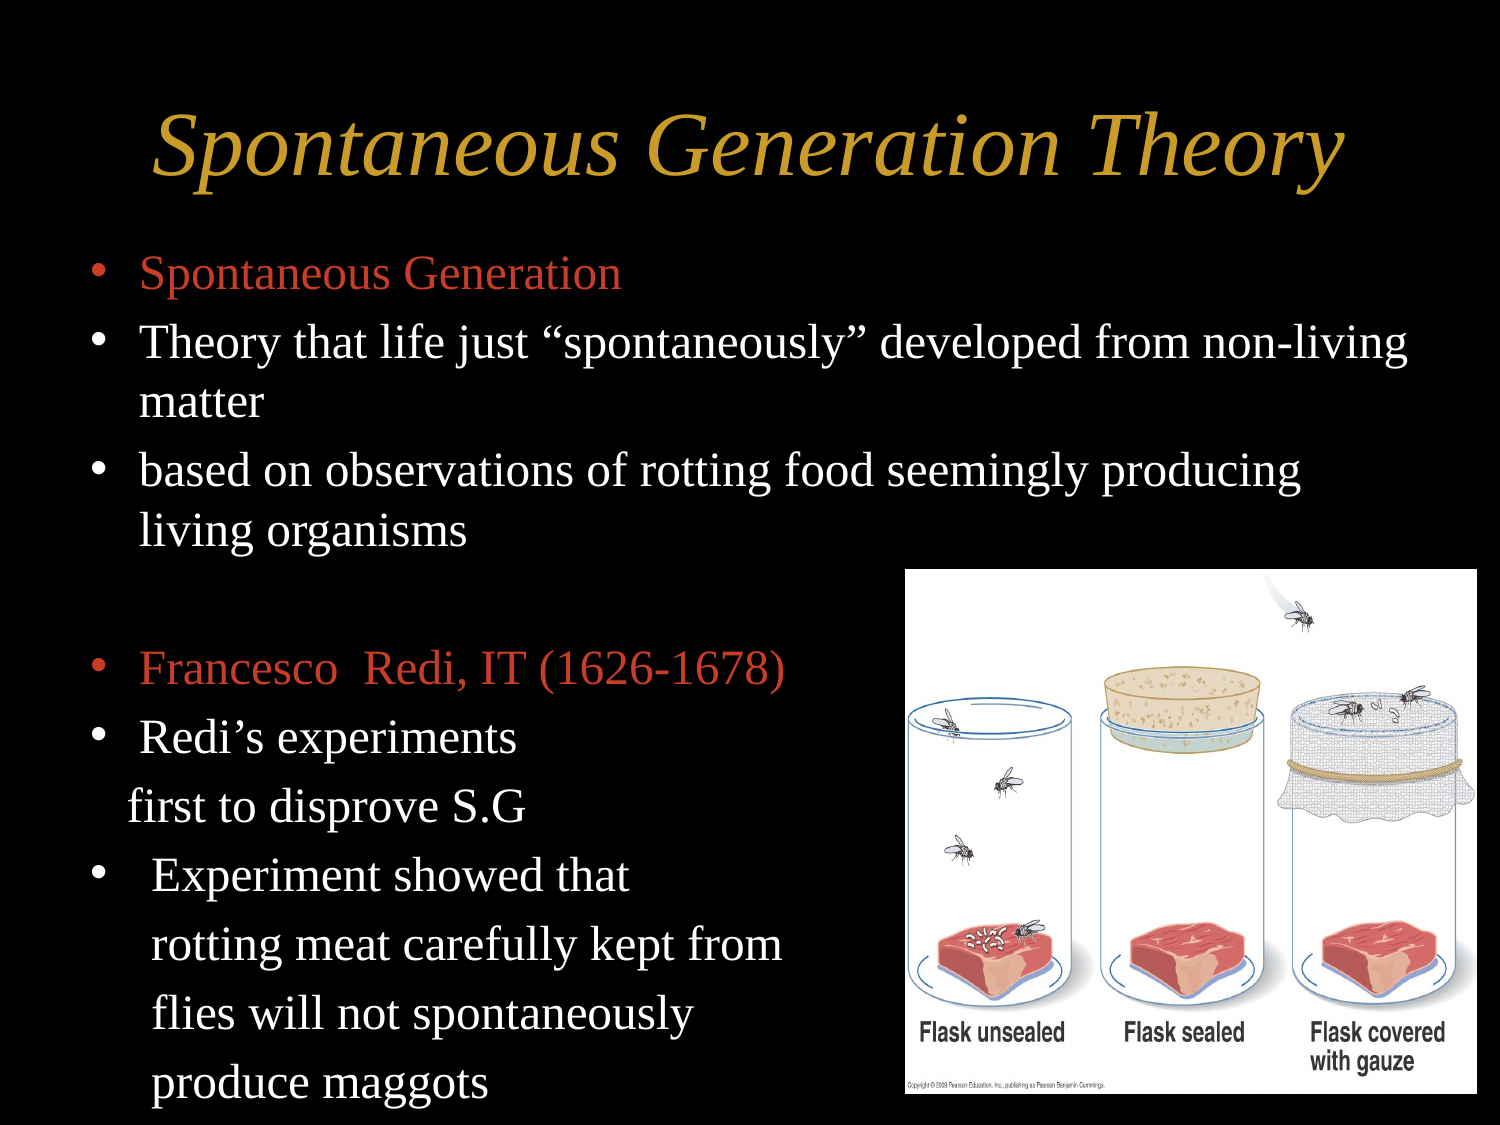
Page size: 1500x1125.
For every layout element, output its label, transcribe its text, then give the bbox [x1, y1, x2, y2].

title Spontaneous Generation Theory [75, 45, 1425, 232]
list Spontaneous Generation Theory that life just “spontaneously” developed from non-living matter based on observations of rotting food seemingly producing living organisms Francesco Redi, IT (1626-1678) Redi’s experiments first to disprove S.G Experiment showed that rotting meat carefully kept from flies will not spontaneously produce maggots [75, 232, 1425, 1125]
picture [905, 568, 1477, 1094]
